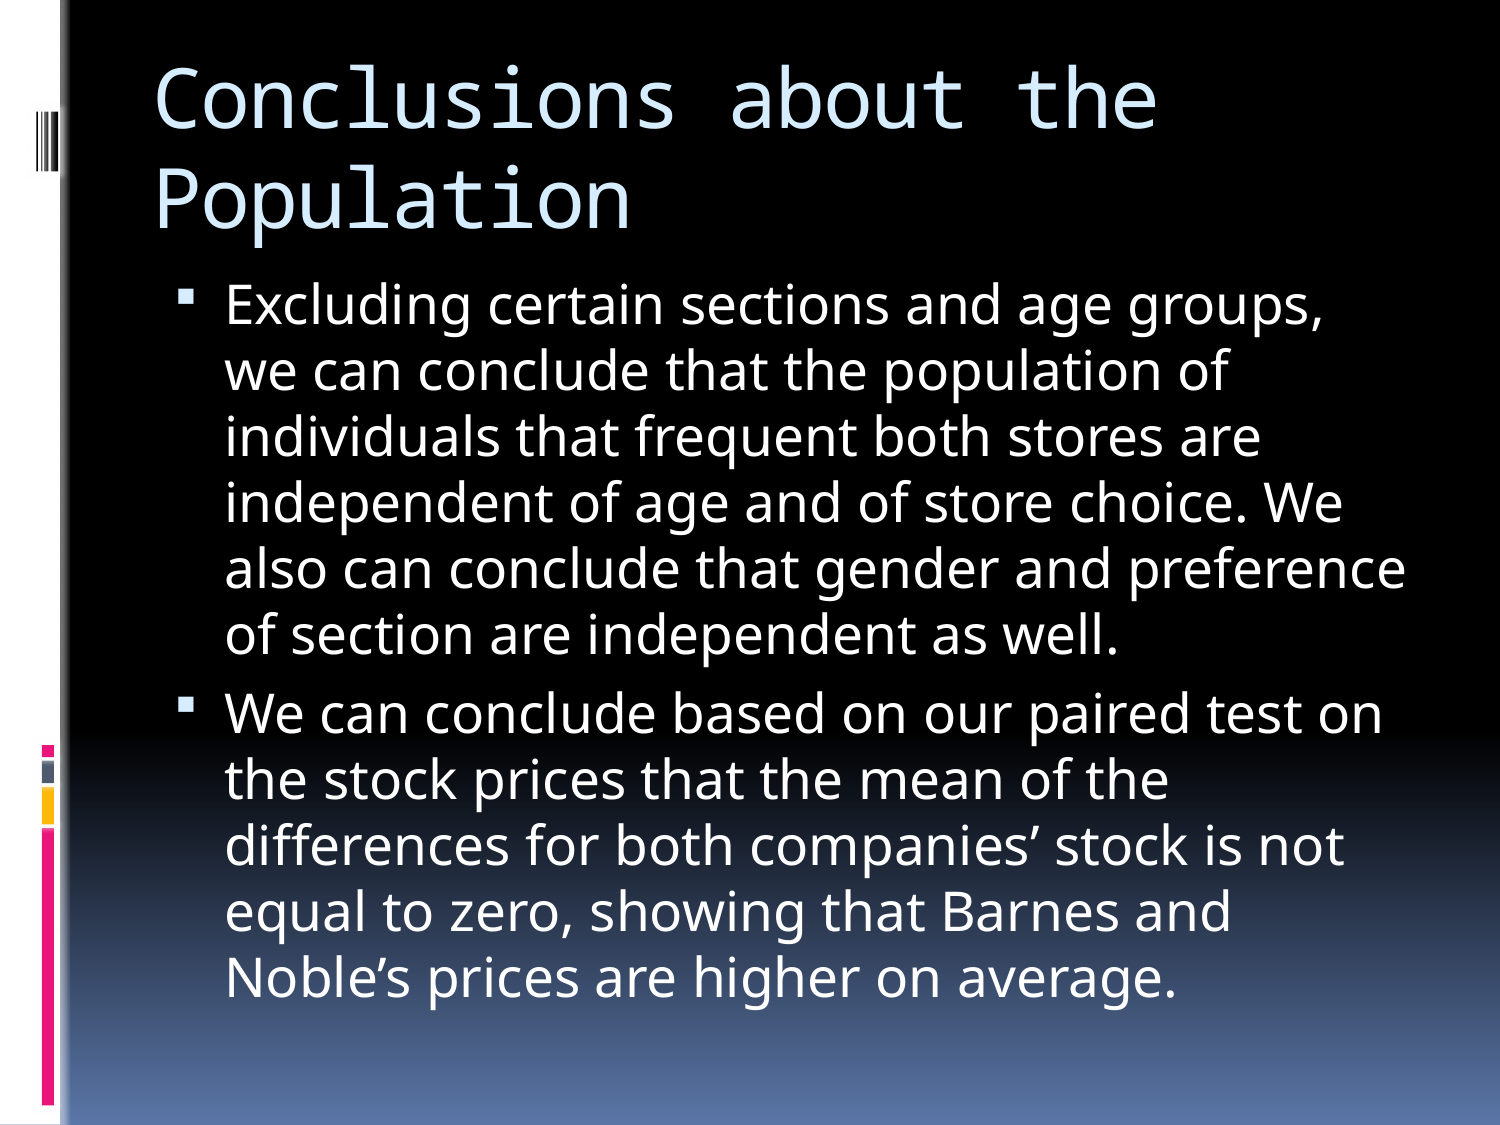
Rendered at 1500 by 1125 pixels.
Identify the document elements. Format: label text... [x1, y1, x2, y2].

title Conclusions about the Population [137, 37, 1413, 188]
list Excluding certain sections and age groups, we can conclude that the population of individuals that frequent both stores are independent of age and of store choice. We also can conclude that gender and preference of section are independent as well. We can conclude based on our paired test on the stock prices that the mean of the differences for both companies’ stock is not equal to zero, showing that Barnes and Noble’s prices are higher on average. [150, 262, 1425, 1075]
